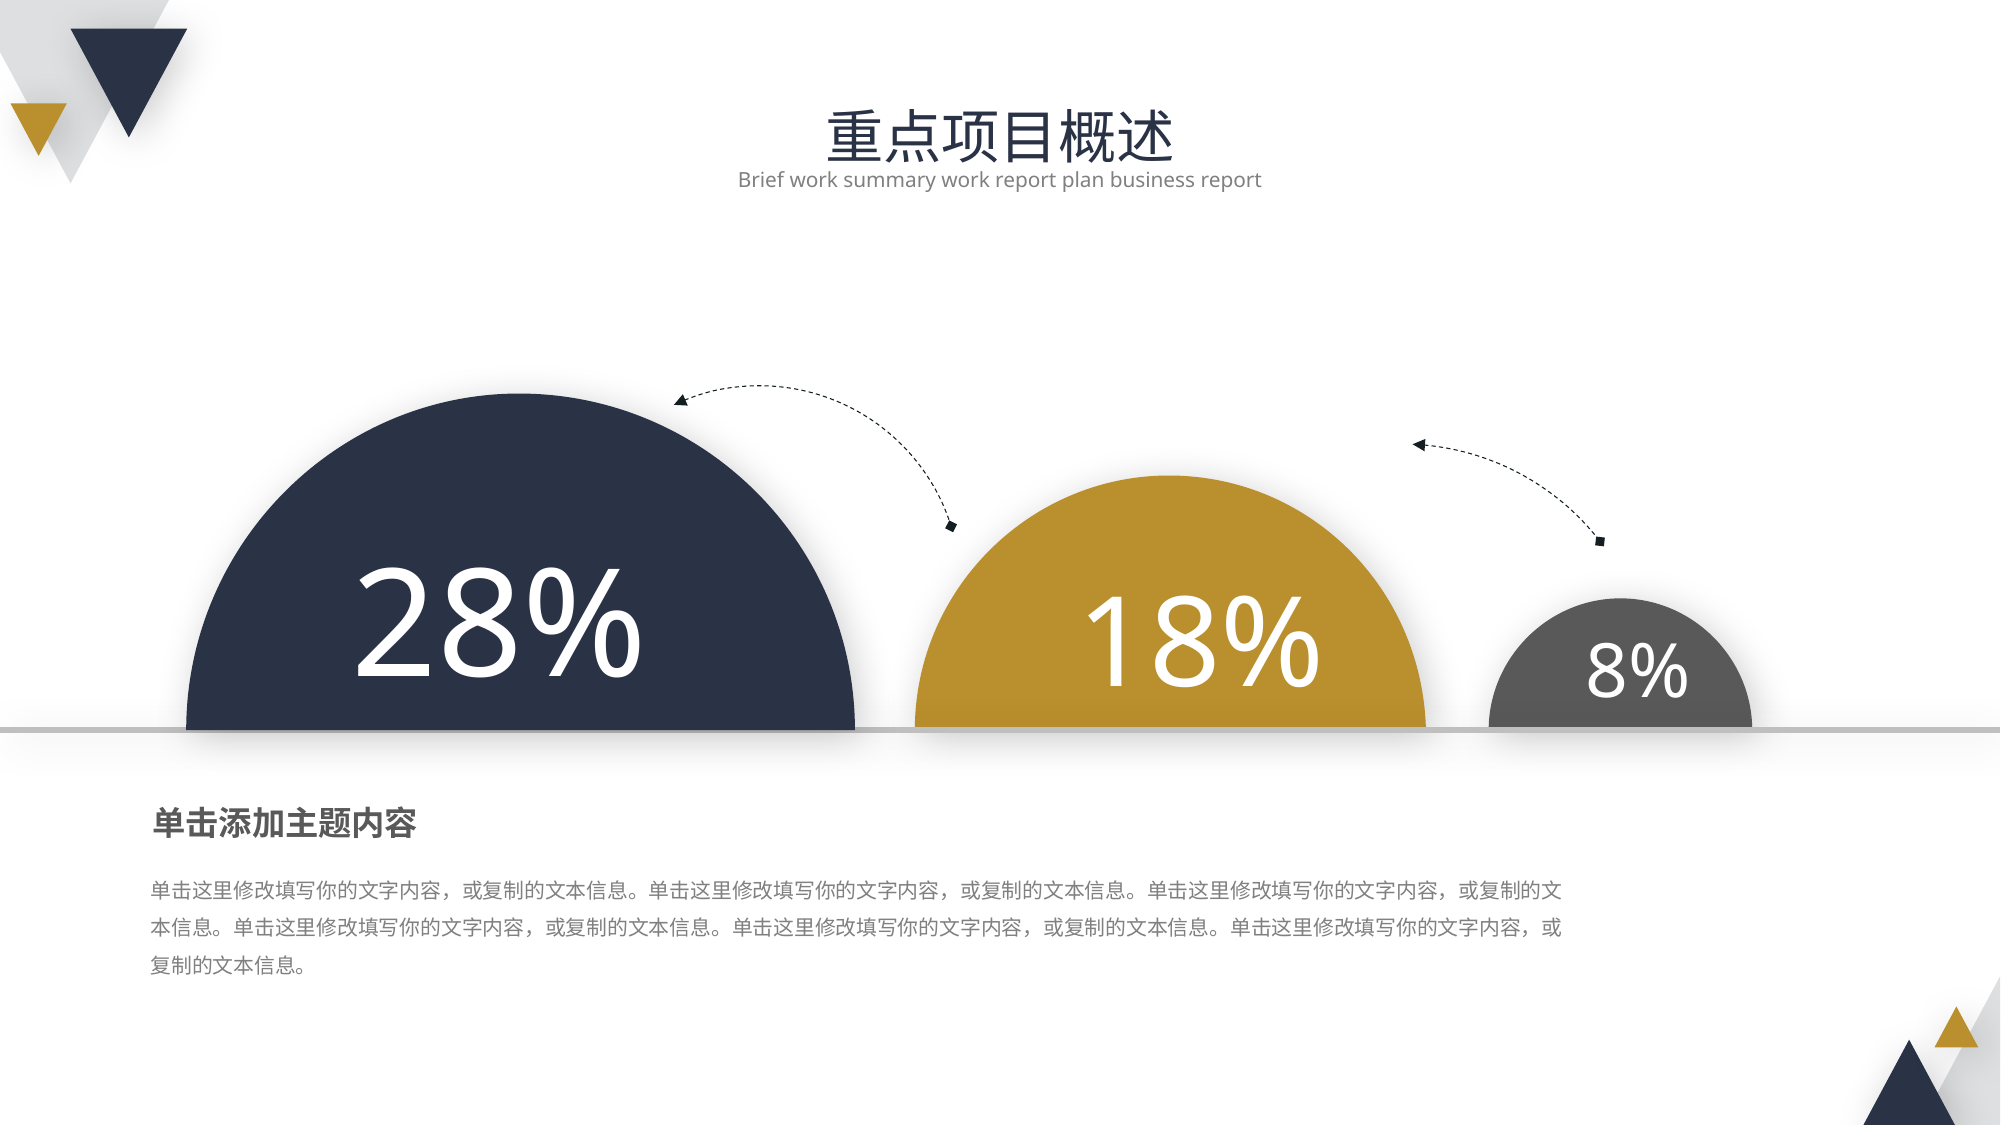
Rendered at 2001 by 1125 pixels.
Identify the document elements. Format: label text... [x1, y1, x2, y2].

text_box 8% [1570, 615, 1717, 720]
text_box 28% [336, 519, 704, 714]
text_box 18% [1062, 554, 1349, 719]
text_box 单击这里修改填写你的文字内容，或复制的文本信息。单击这里修改填写你的文字内容，或复制的文本信息。单击这里修改填写你的文字内容，或复制的文本信息。单击这里修改填写你的文字内容，或复制的文本信息。单击这里修改填写你的文字内容，或复制的文本信息。单击这里修改填写你的文字内容，或复制的文本信息。 [135, 857, 1590, 985]
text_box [609, 79, 1391, 198]
text_box [1487, 597, 1754, 727]
text_box [185, 392, 856, 730]
text_box 单击添加主题内容 [137, 795, 434, 850]
text_box [1401, 438, 1605, 695]
text_box [913, 474, 1427, 727]
text_box [673, 385, 958, 563]
